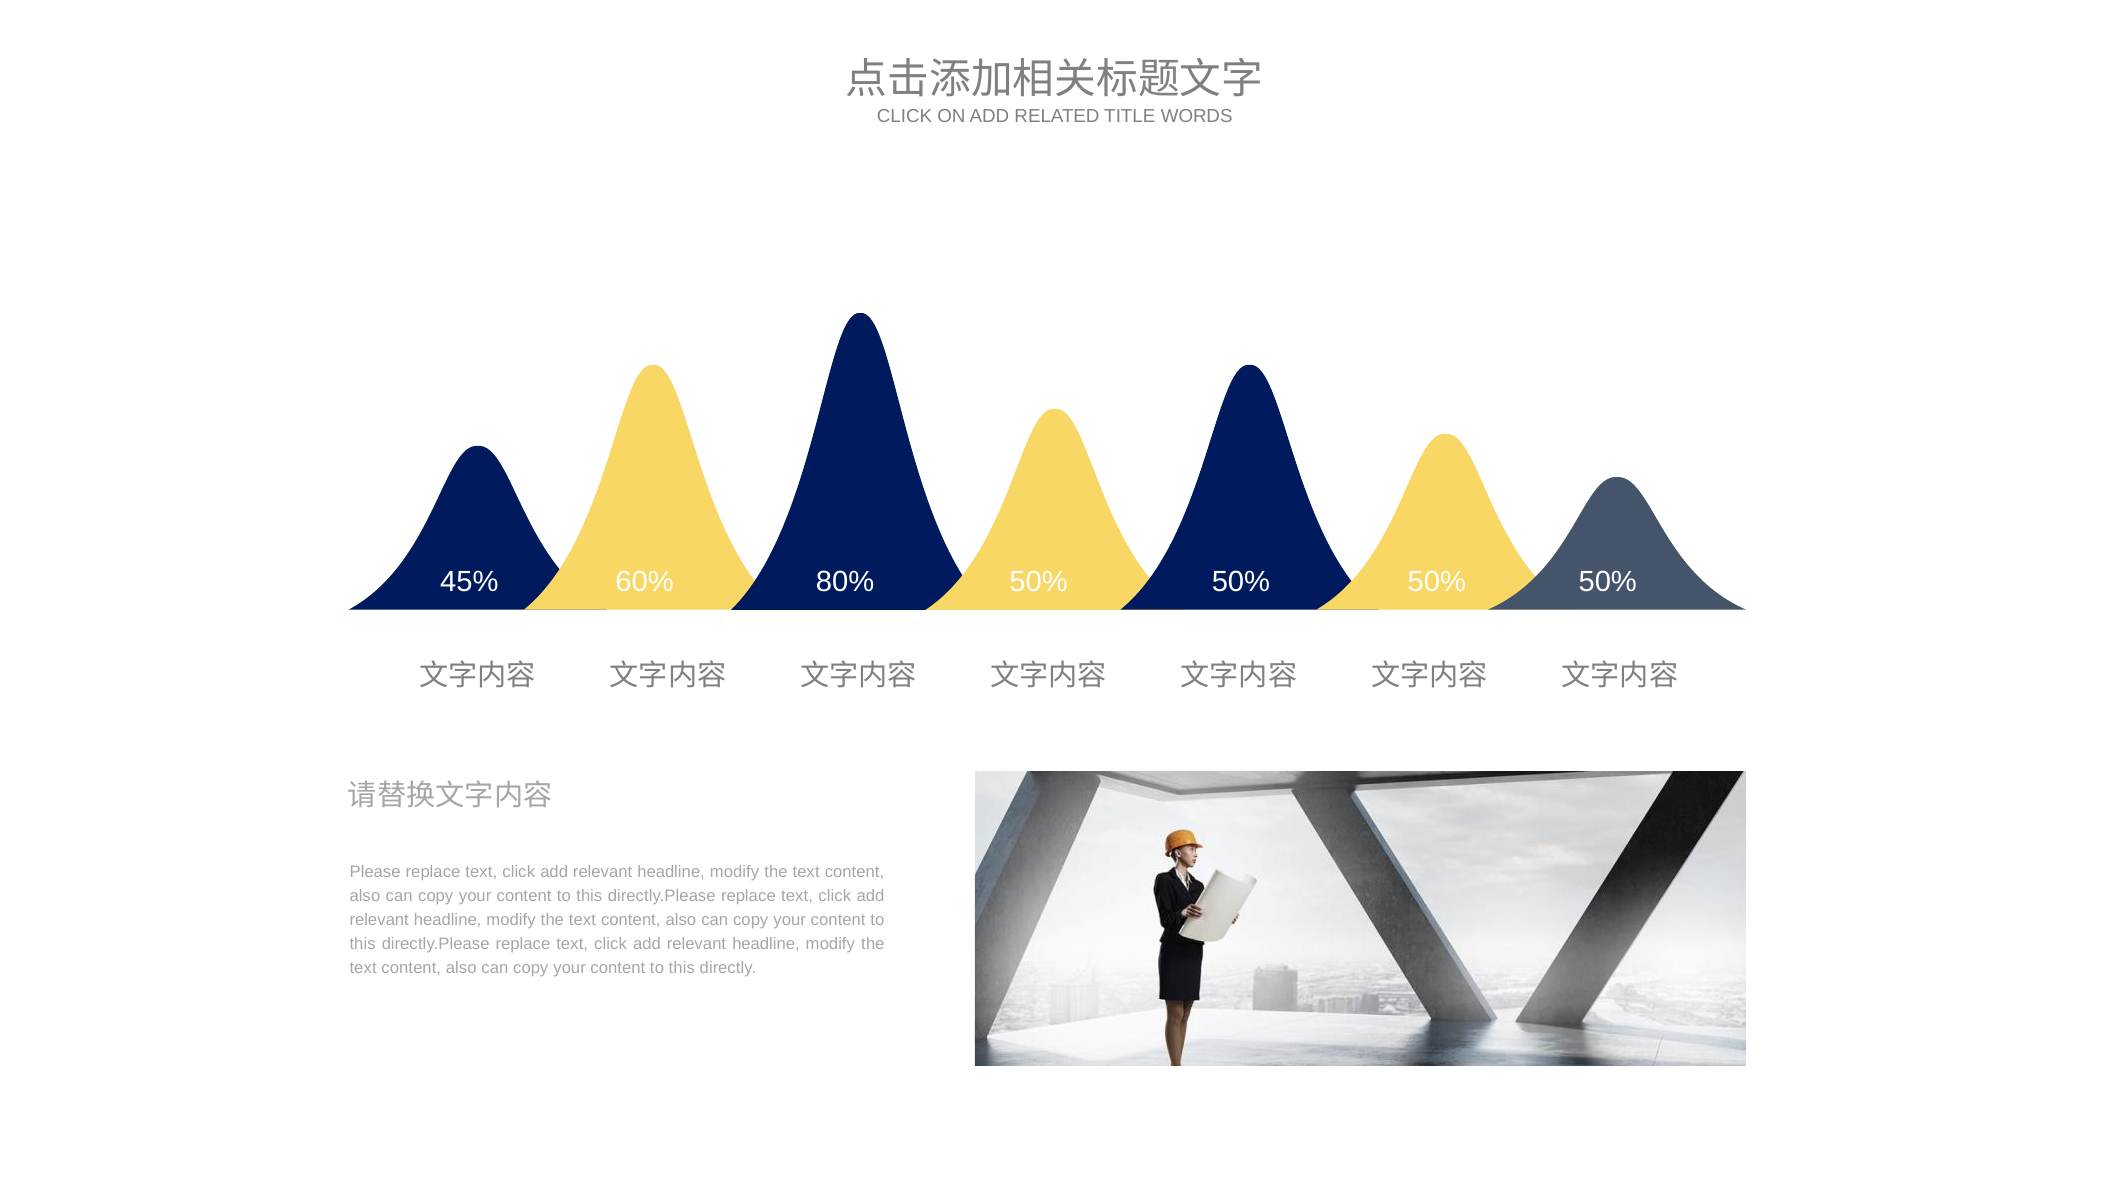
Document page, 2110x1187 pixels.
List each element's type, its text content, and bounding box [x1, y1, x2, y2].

text_box Please replace text, click add relevant headline, modify the text content, also can copy your content to this directly.Please replace text, click add relevant headline, modify the text content, also can copy your content to this directly.Please replace text, click add relevant headline, modify the text content, also can copy your content to this directly. [345, 852, 890, 982]
text_box 文字内容 [404, 642, 552, 699]
text_box 文字内容 [785, 642, 932, 699]
text_box 请替换文字内容 [343, 771, 607, 816]
text_box 50% [1392, 548, 1482, 606]
text_box [1120, 364, 1351, 610]
text_box 50% [1563, 548, 1652, 606]
text_box 文字内容 [1546, 642, 1694, 699]
text_box 50% [994, 548, 1083, 606]
text_box 文字内容 [1165, 642, 1313, 699]
text_box 45% [425, 548, 514, 606]
text_box [731, 312, 962, 610]
text_box 50% [1197, 548, 1286, 606]
text_box [925, 408, 1149, 610]
text_box 文字内容 [1356, 642, 1504, 699]
text_box 60% [600, 548, 689, 606]
text_box [974, 770, 1747, 1067]
text_box [1487, 477, 1747, 610]
text_box 文字内容 [975, 642, 1123, 699]
text_box 80% [801, 548, 890, 606]
text_box [523, 364, 755, 610]
text_box [1316, 433, 1535, 610]
text_box 文字内容 [594, 642, 742, 699]
text_box 点击添加相关标题文字 [803, 44, 1307, 107]
text_box [348, 445, 559, 610]
text_box CLICK ON ADD RELATED TITLE WORDS [852, 95, 1257, 130]
